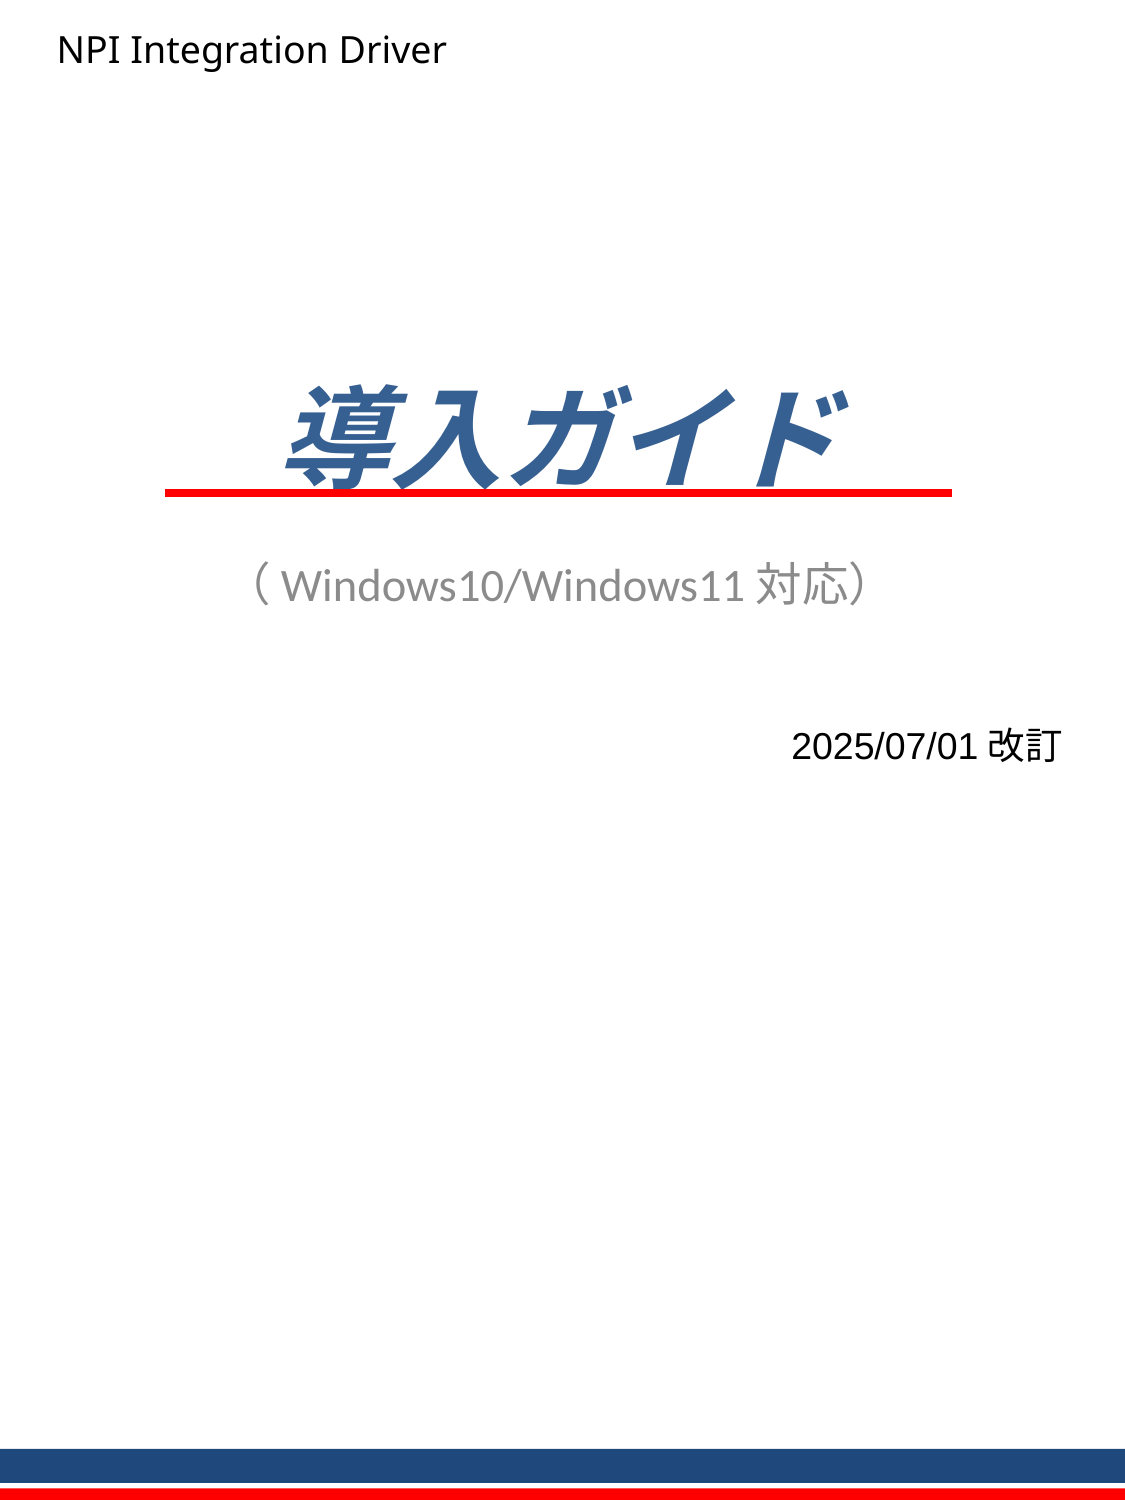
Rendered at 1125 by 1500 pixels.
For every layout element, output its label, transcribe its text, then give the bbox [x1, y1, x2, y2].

text_box NPI Integration Driver [41, 19, 823, 79]
text_box 導入ガイド [149, 360, 968, 511]
subtitle （Windows10/Windows11対応） [41, 547, 1078, 619]
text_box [0, 1448, 1125, 1500]
text_box 2025/07/01改訂 [222, 714, 1078, 786]
